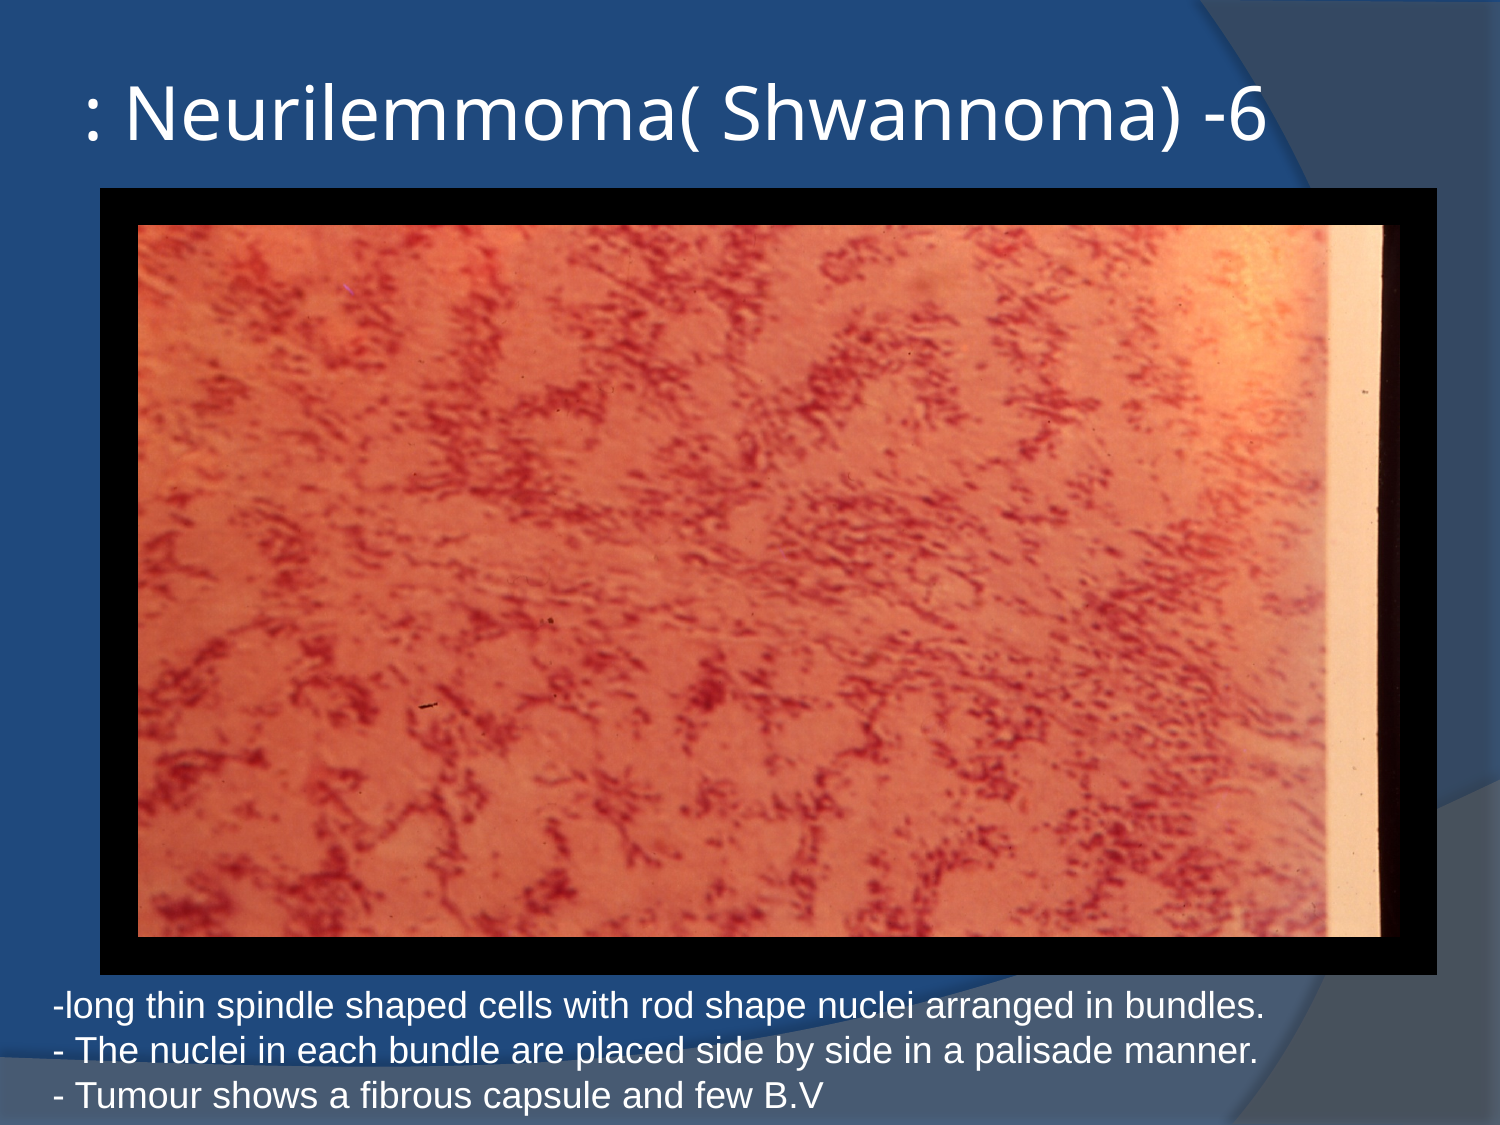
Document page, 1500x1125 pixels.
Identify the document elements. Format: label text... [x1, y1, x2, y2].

text_box -long thin spindle shaped cells with rod shape nuclei arranged in bundles. - The nuclei in each bundle are placed side by side in a palisade manner. - Tumour shows a fibrous capsule and few B.V [37, 973, 1450, 1124]
title 6- Neurilemmoma( Shwannoma) : [75, 45, 1300, 175]
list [137, 224, 1401, 938]
